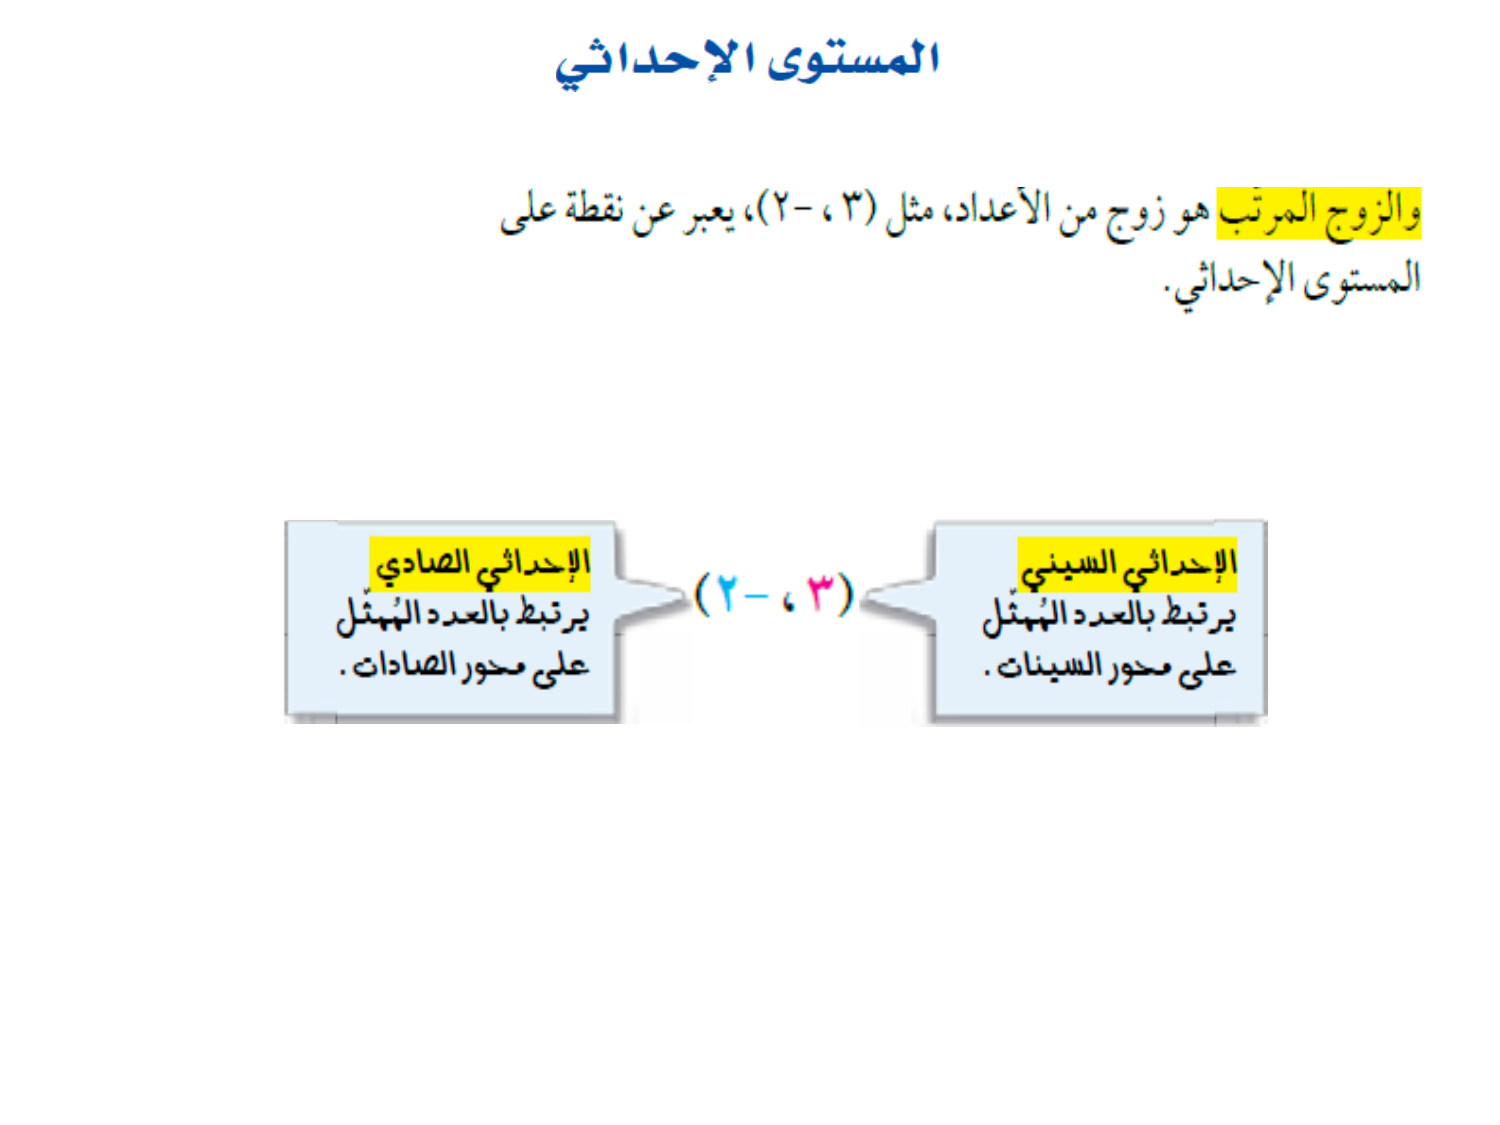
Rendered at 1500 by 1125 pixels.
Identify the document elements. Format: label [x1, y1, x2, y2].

picture [555, 34, 944, 92]
picture [491, 187, 1432, 317]
picture [280, 518, 1268, 727]
